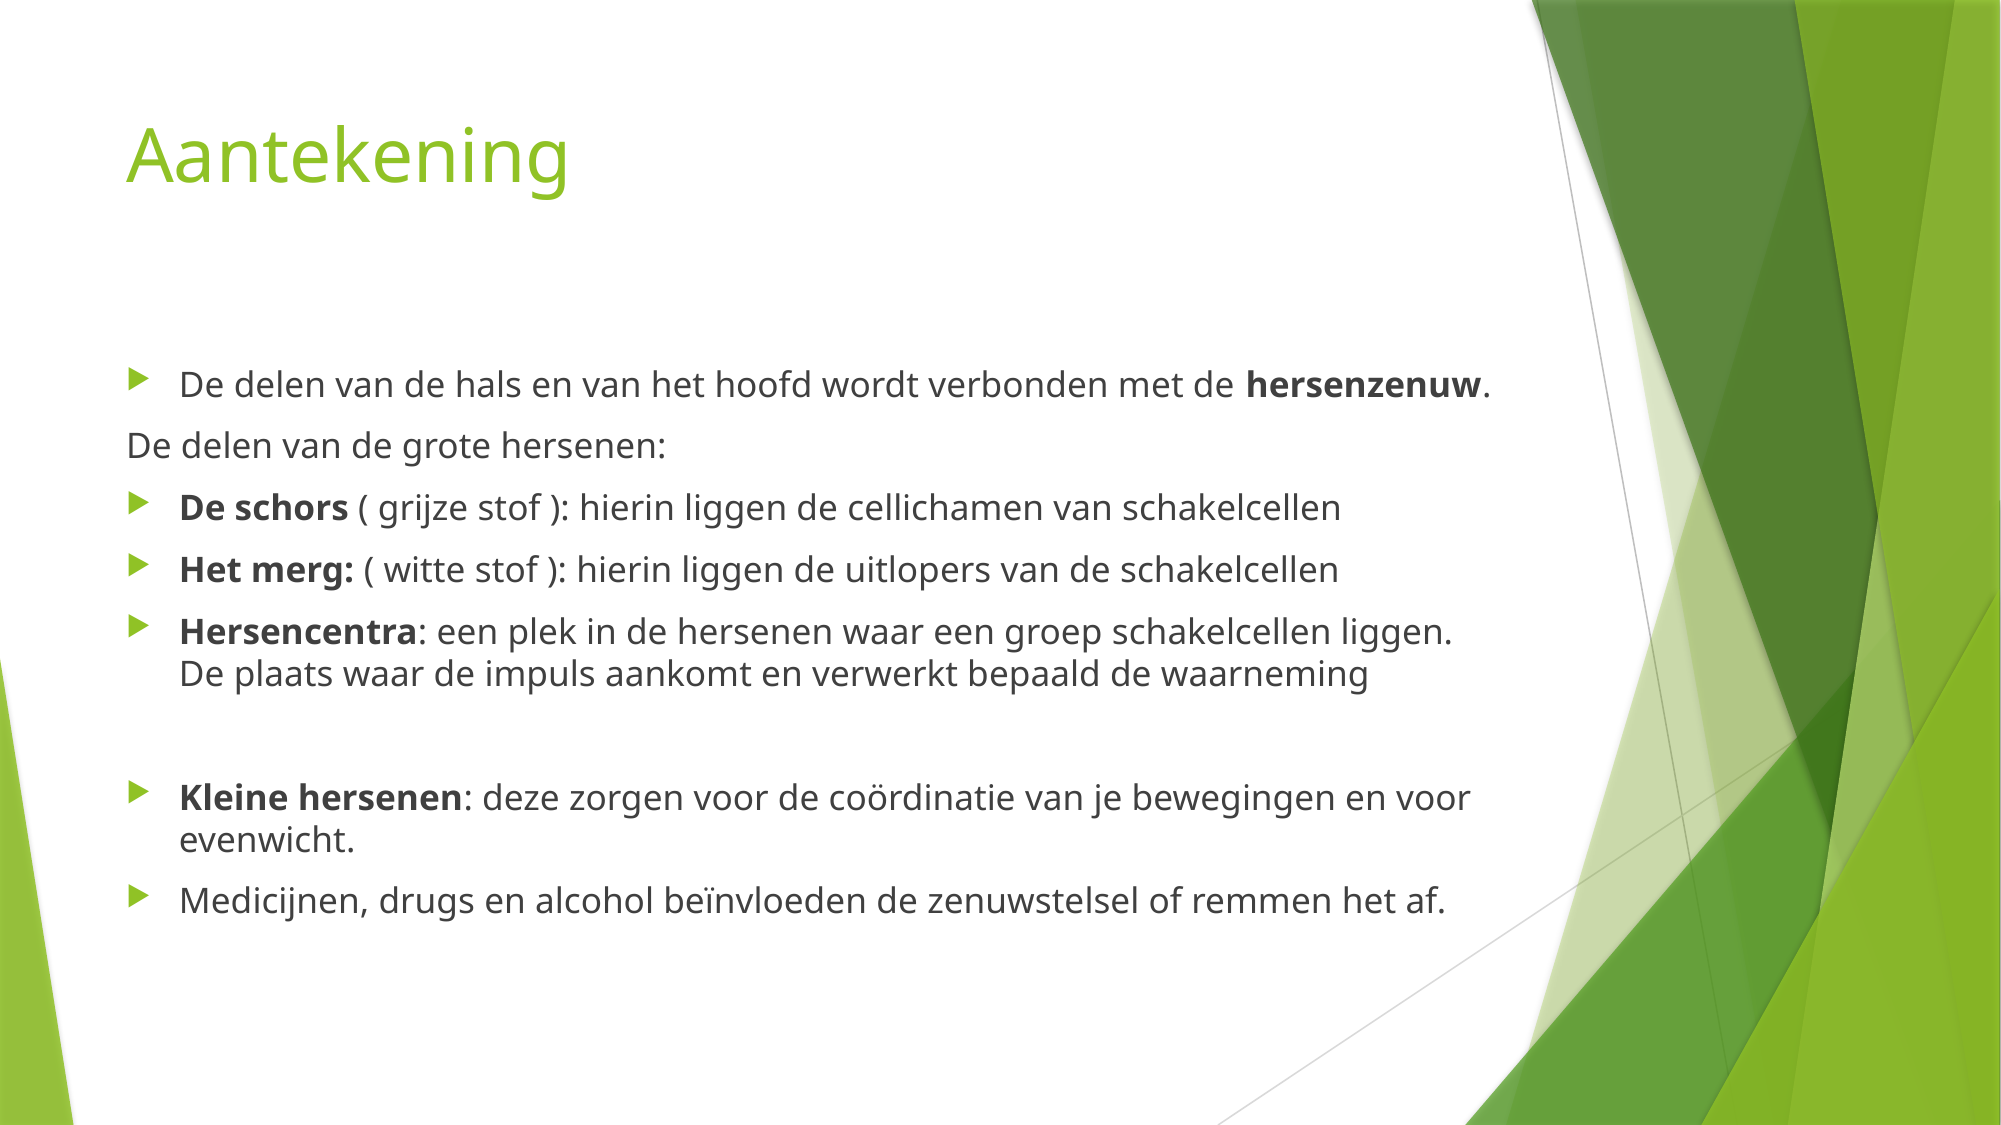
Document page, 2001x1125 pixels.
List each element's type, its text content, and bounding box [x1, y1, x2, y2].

title Aantekening [111, 99, 1522, 317]
list De delen van de hals en van het hoofd wordt verbonden met de hersenzenuw. De delen van de grote hersenen: De schors ( grijze stof ): hierin liggen de cellichamen van schakelcellen Het merg: ( witte stof ): hierin liggen de uitlopers van de schakelcellen Hersencentra: een plek in de hersenen waar een groep schakelcellen liggen. De plaats waar de impuls aankomt en verwerkt bepaald de waarneming Kleine hersenen: deze zorgen voor de coördinatie van je bewegingen en voor evenwicht. Medicijnen, drugs en alcohol beïnvloeden de zenuwstelsel of remmen het af. [111, 354, 1522, 1027]
